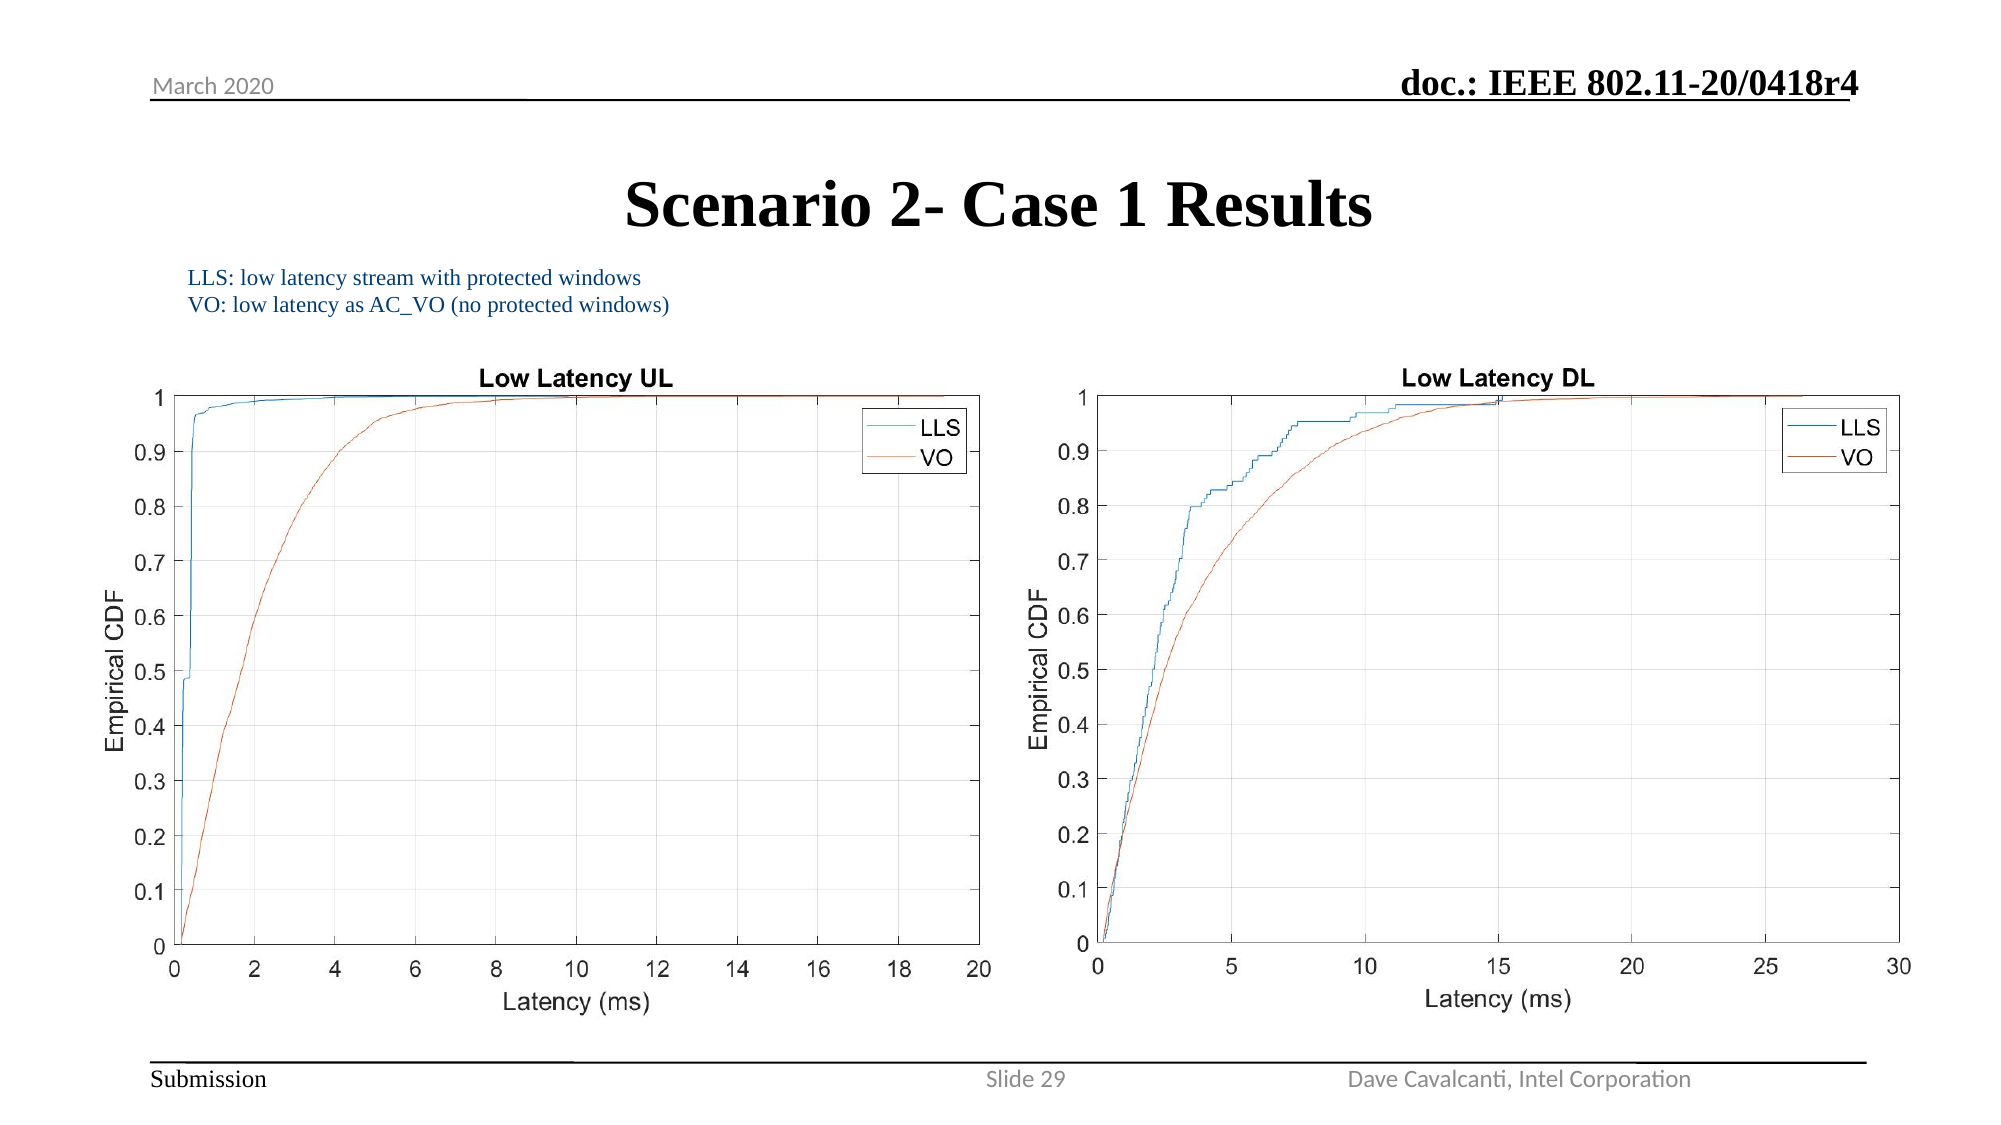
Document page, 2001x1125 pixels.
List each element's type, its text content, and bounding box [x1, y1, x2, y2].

footer Dave Cavalcanti, Intel Corporation [1171, 1061, 1869, 1093]
slide_number Slide 29 [950, 1061, 1067, 1123]
text_box LLS: low latency stream with protected windows VO: low latency as AC_VO (no protected windows) [187, 262, 985, 318]
title Scenario 2- Case 1 Results [149, 112, 1850, 288]
picture [71, 345, 1916, 1039]
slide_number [152, 54, 563, 100]
